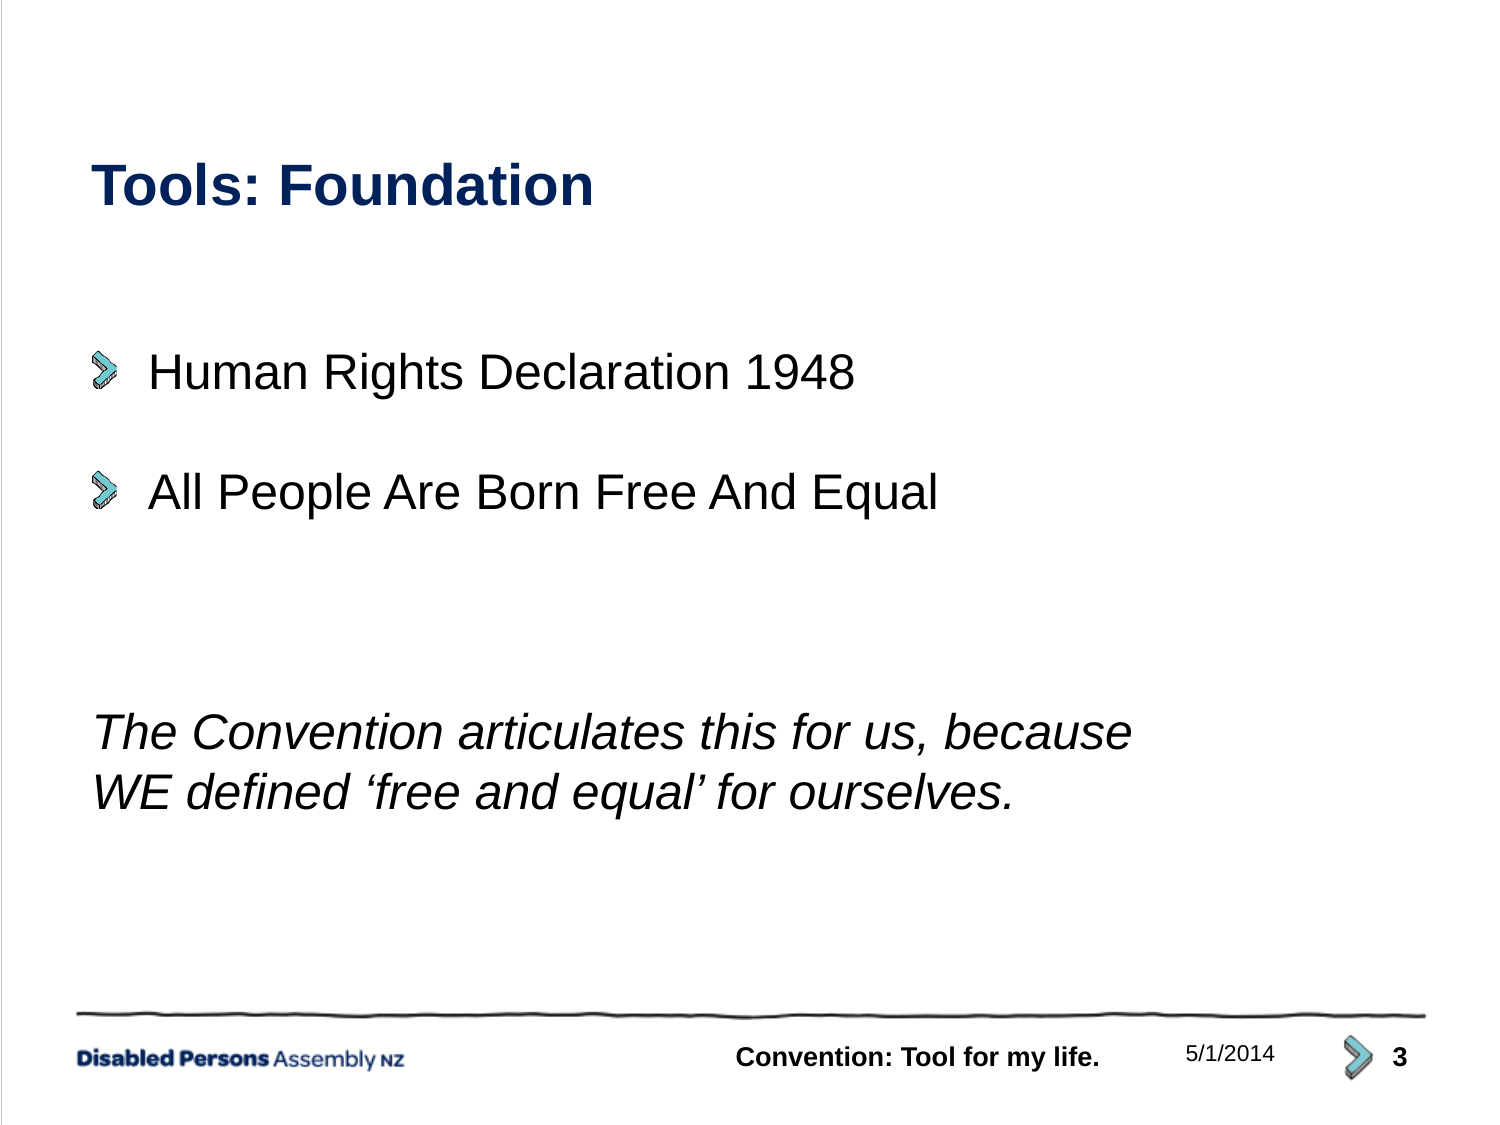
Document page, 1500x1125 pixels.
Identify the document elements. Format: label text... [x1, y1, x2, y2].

footer Convention: Tool for my life. [720, 1031, 1171, 1092]
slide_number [1171, 1031, 1328, 1092]
text_box Human Rights Declaration 1948 All People Are Born Free And Equal The Convention articulates this for us, because WE defined ‘free and equal’ for ourselves. [76, 331, 1219, 947]
slide_number 3 [1328, 1031, 1423, 1092]
text_box Tools: Foundation [76, 139, 925, 225]
